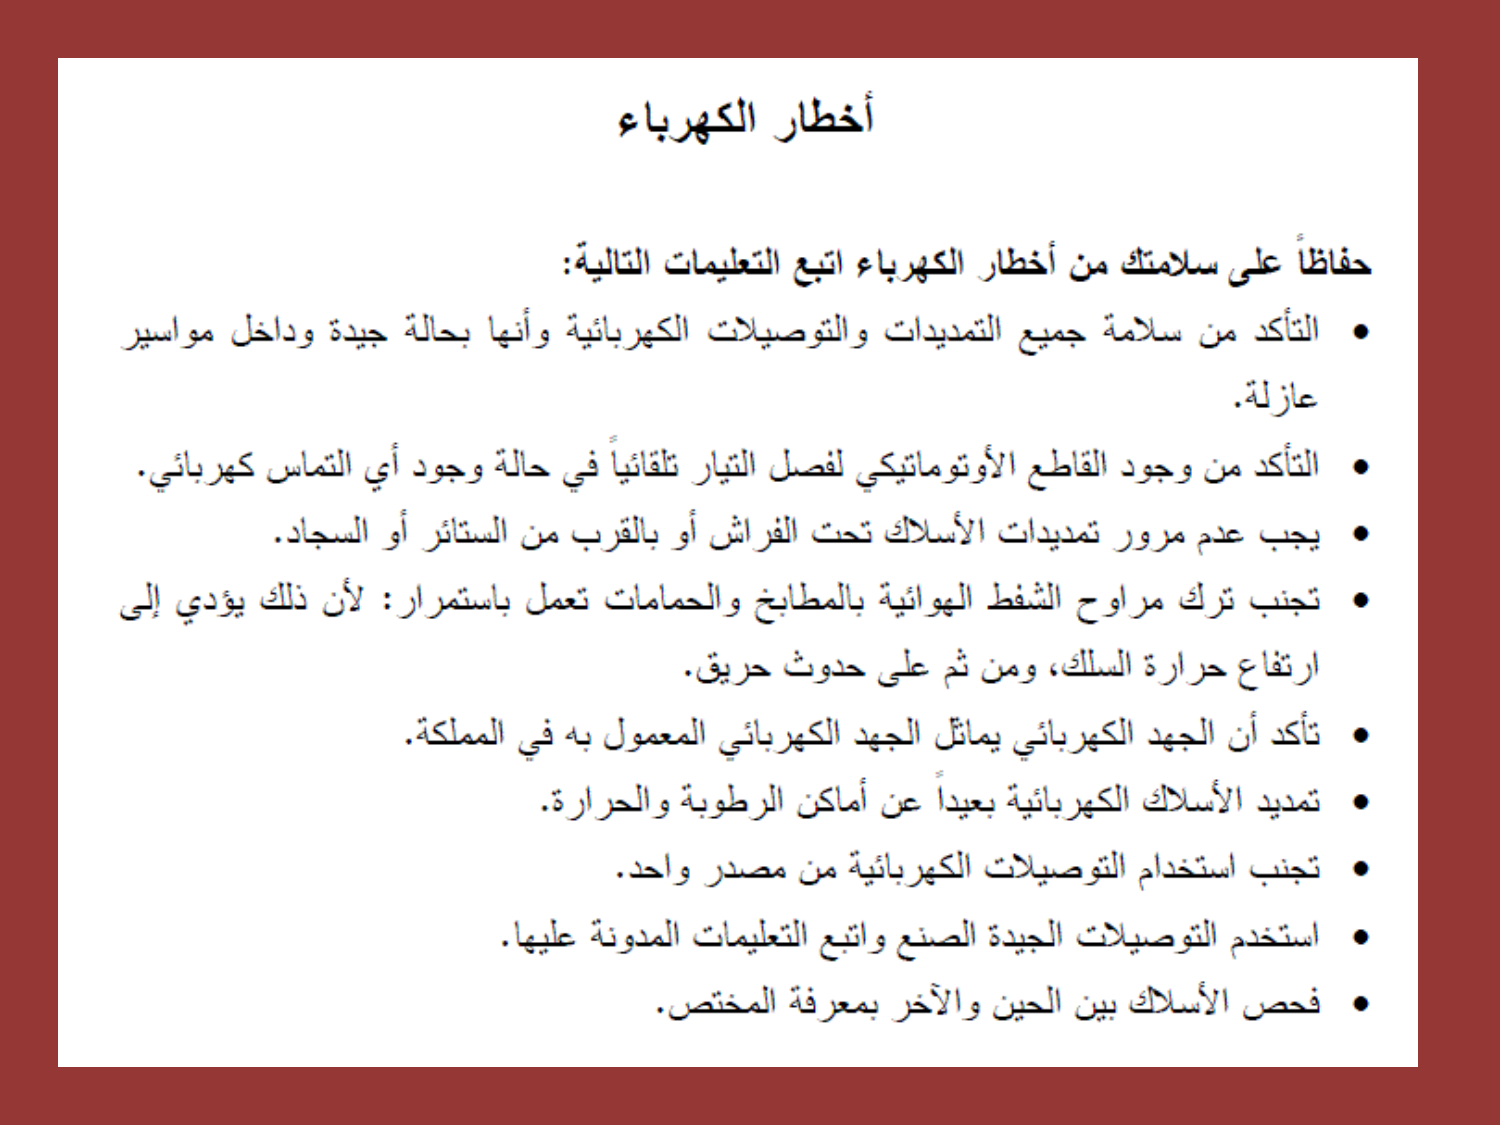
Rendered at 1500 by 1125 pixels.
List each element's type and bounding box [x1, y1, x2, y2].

picture [58, 58, 1419, 1067]
